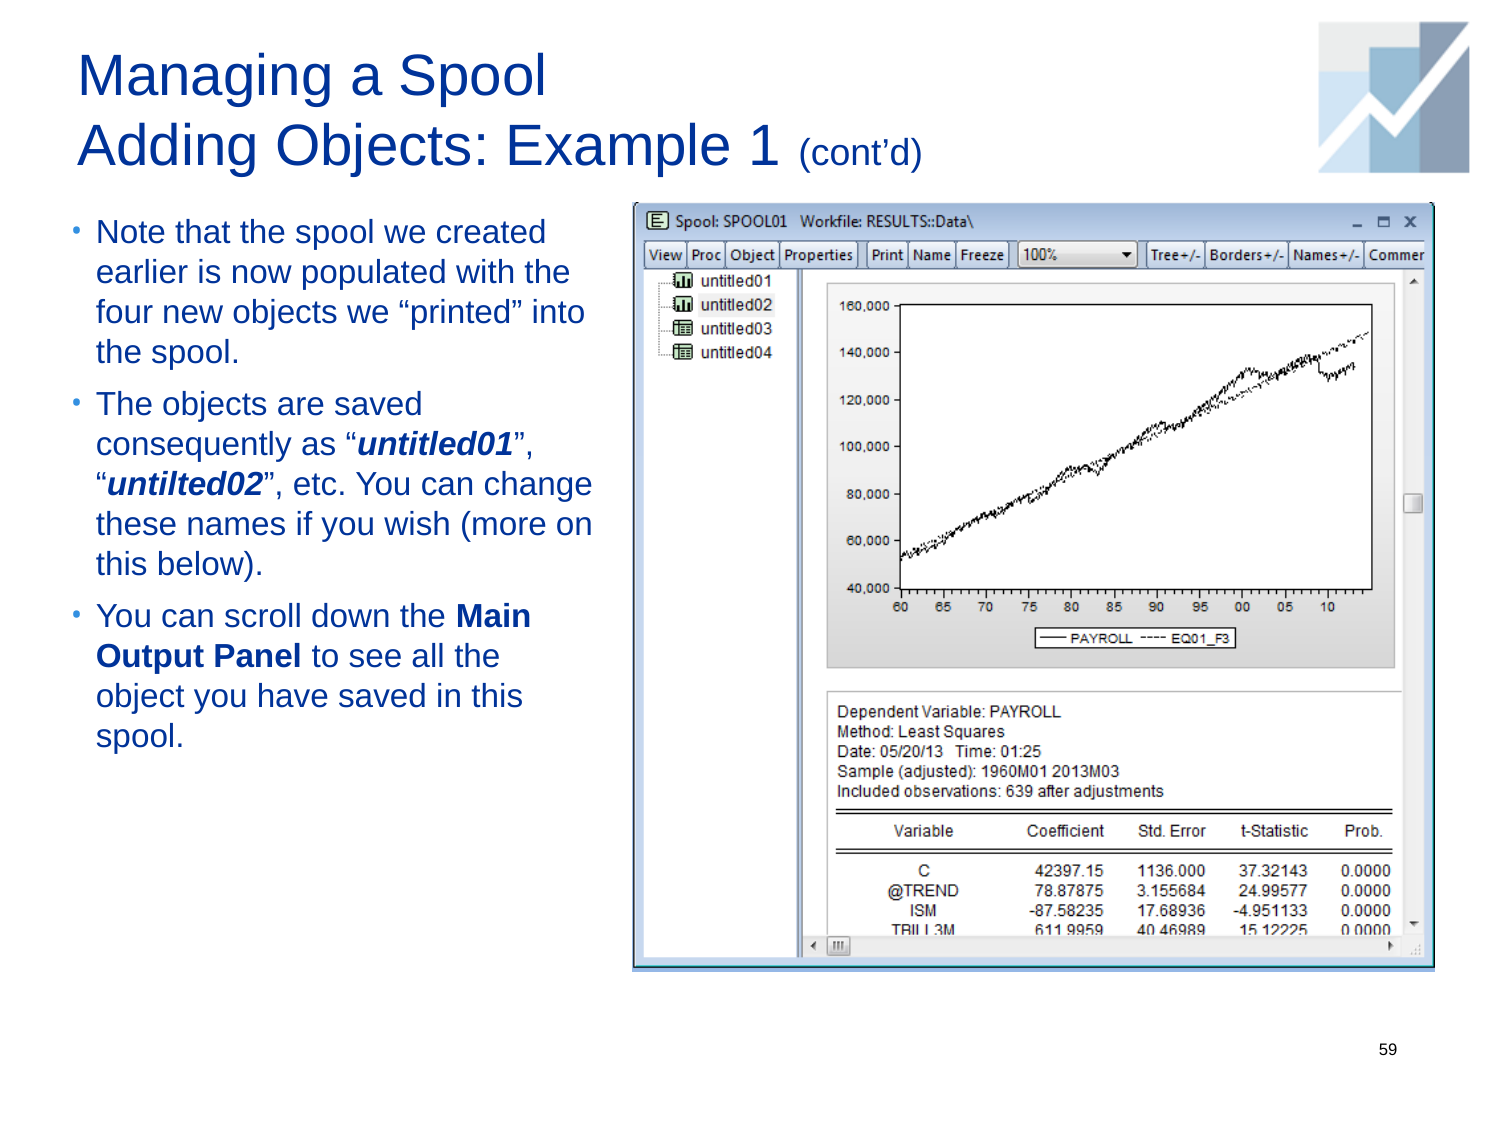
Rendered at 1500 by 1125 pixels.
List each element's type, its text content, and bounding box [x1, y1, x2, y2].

slide_number 59 [1262, 1015, 1413, 1067]
title Managing a Spool Adding Objects: Example 1 (cont’d) [62, 0, 1297, 185]
text_box Note that the spool we created earlier is now populated with the four new objects we “printed” into the spool. The objects are saved consequently as “untitled01”, “untilted02”, etc. You can change these names if you wish (more on this below). You can scroll down the Main Output Panel to see all the object you have saved in this spool. [52, 202, 613, 756]
picture [632, 202, 1435, 972]
picture [1300, 11, 1479, 181]
